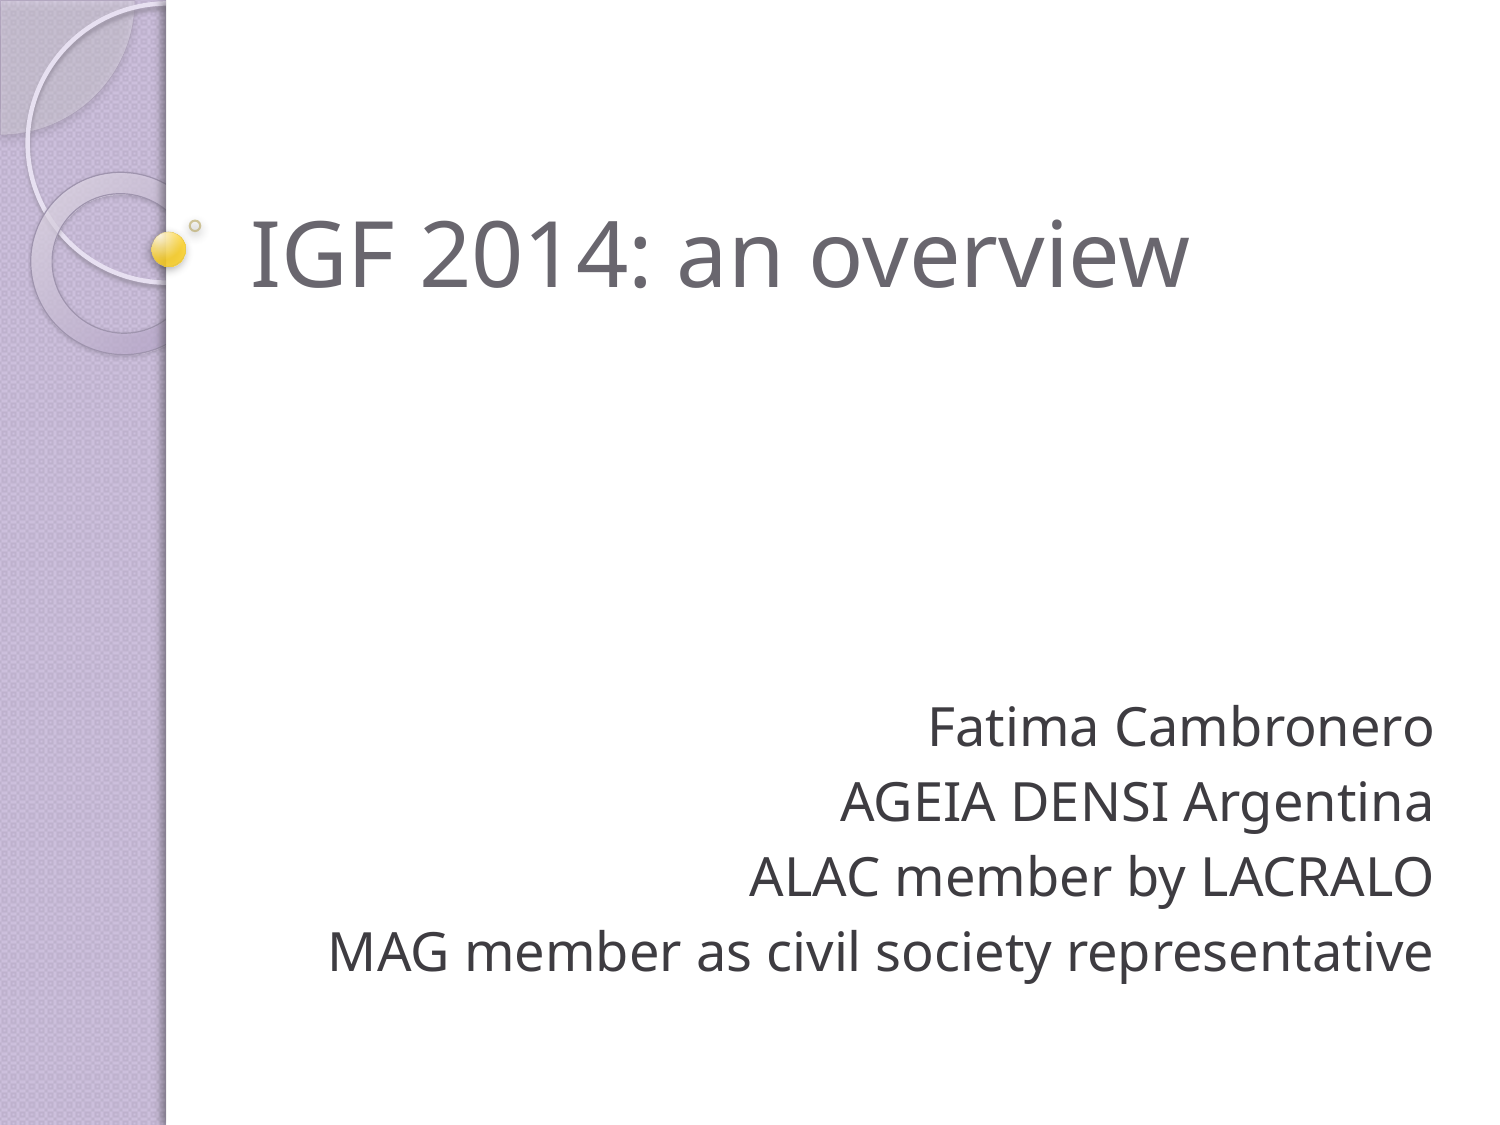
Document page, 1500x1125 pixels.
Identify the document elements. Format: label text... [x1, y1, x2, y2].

title IGF 2014: an overview [235, 71, 1451, 313]
subtitle Fatima Cambronero AGEIA DENSI Argentina ALAC member by LACRALO MAG member as civil society representative [234, 687, 1450, 1013]
